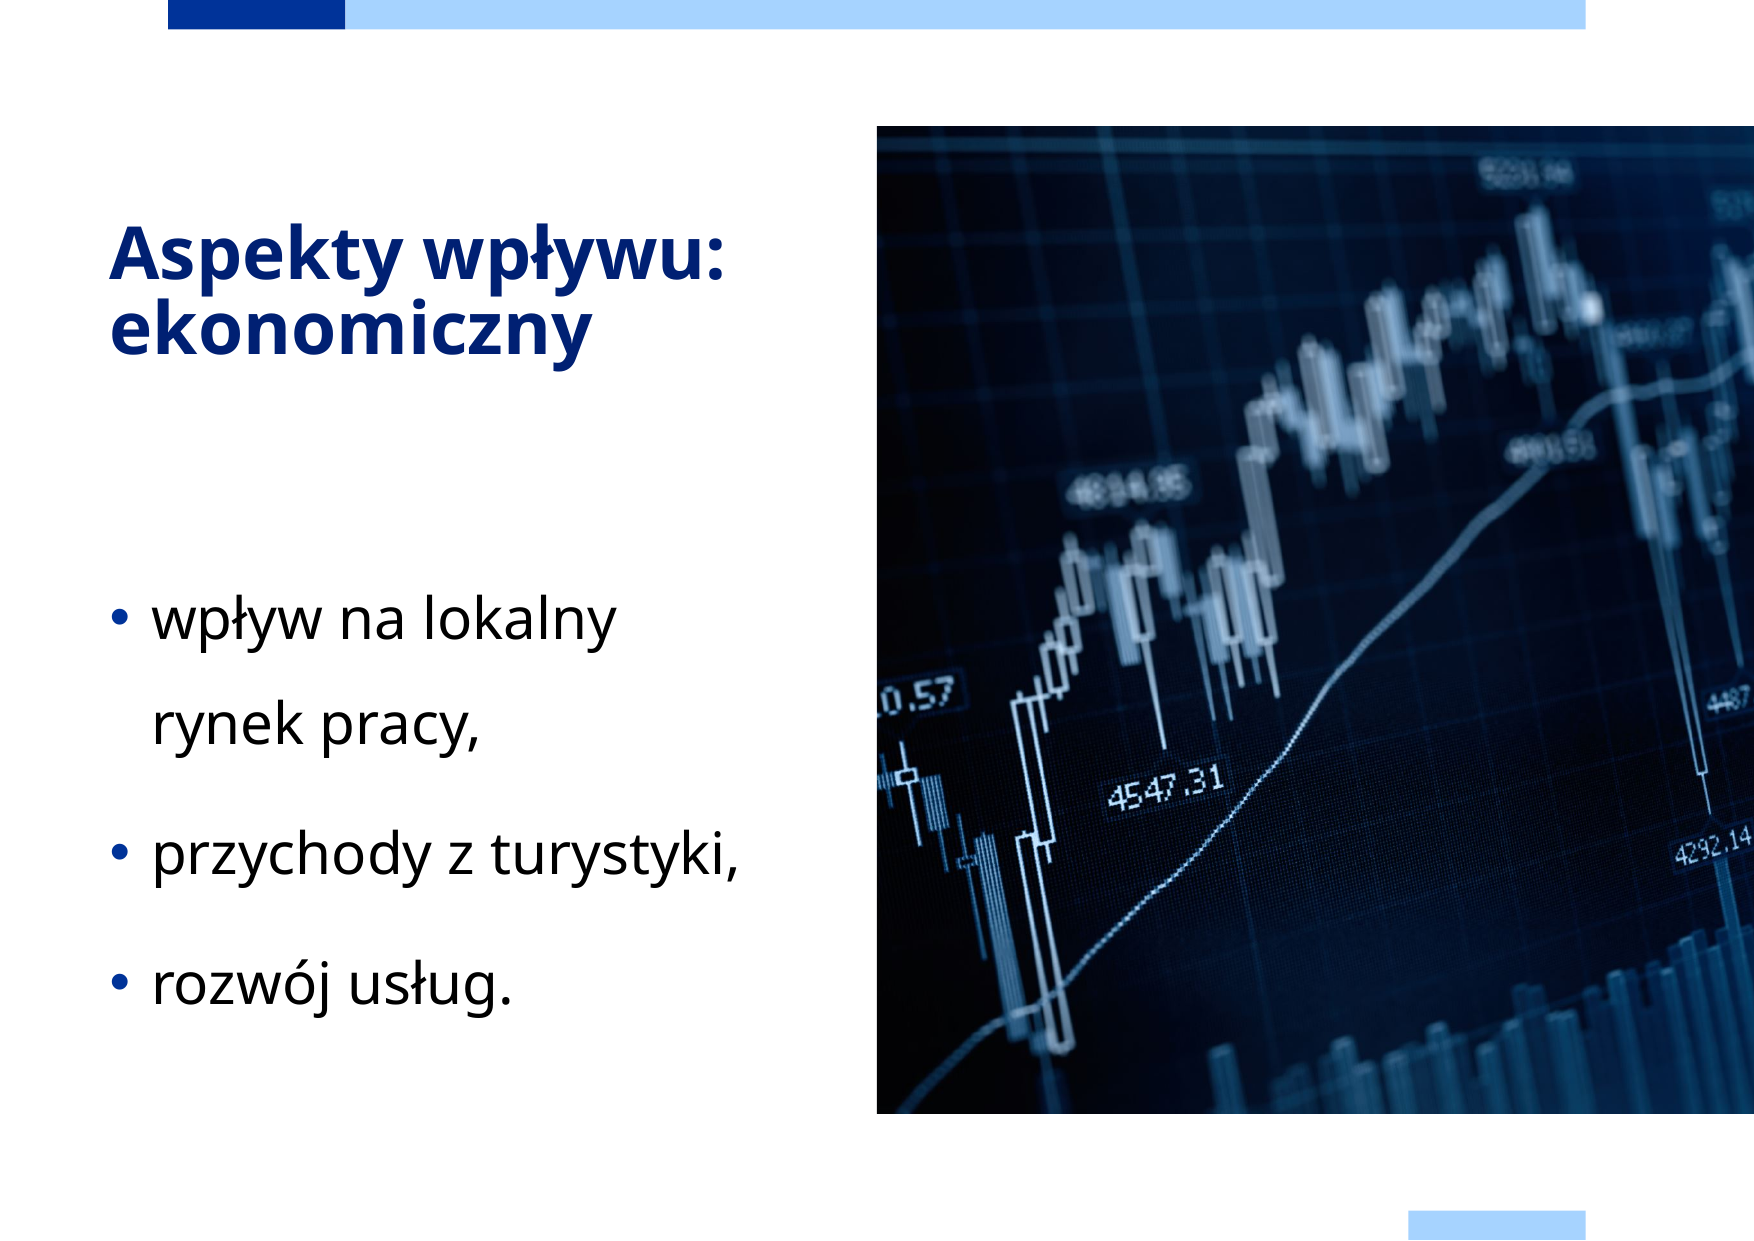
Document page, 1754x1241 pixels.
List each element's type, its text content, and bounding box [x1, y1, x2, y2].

picture [876, 126, 1754, 1114]
list wpływ na lokalny rynek pracy, przychody z turystyki, rozwój usług. [109, 521, 779, 1042]
title Aspekty wpływu: ekonomiczny [109, 177, 779, 411]
